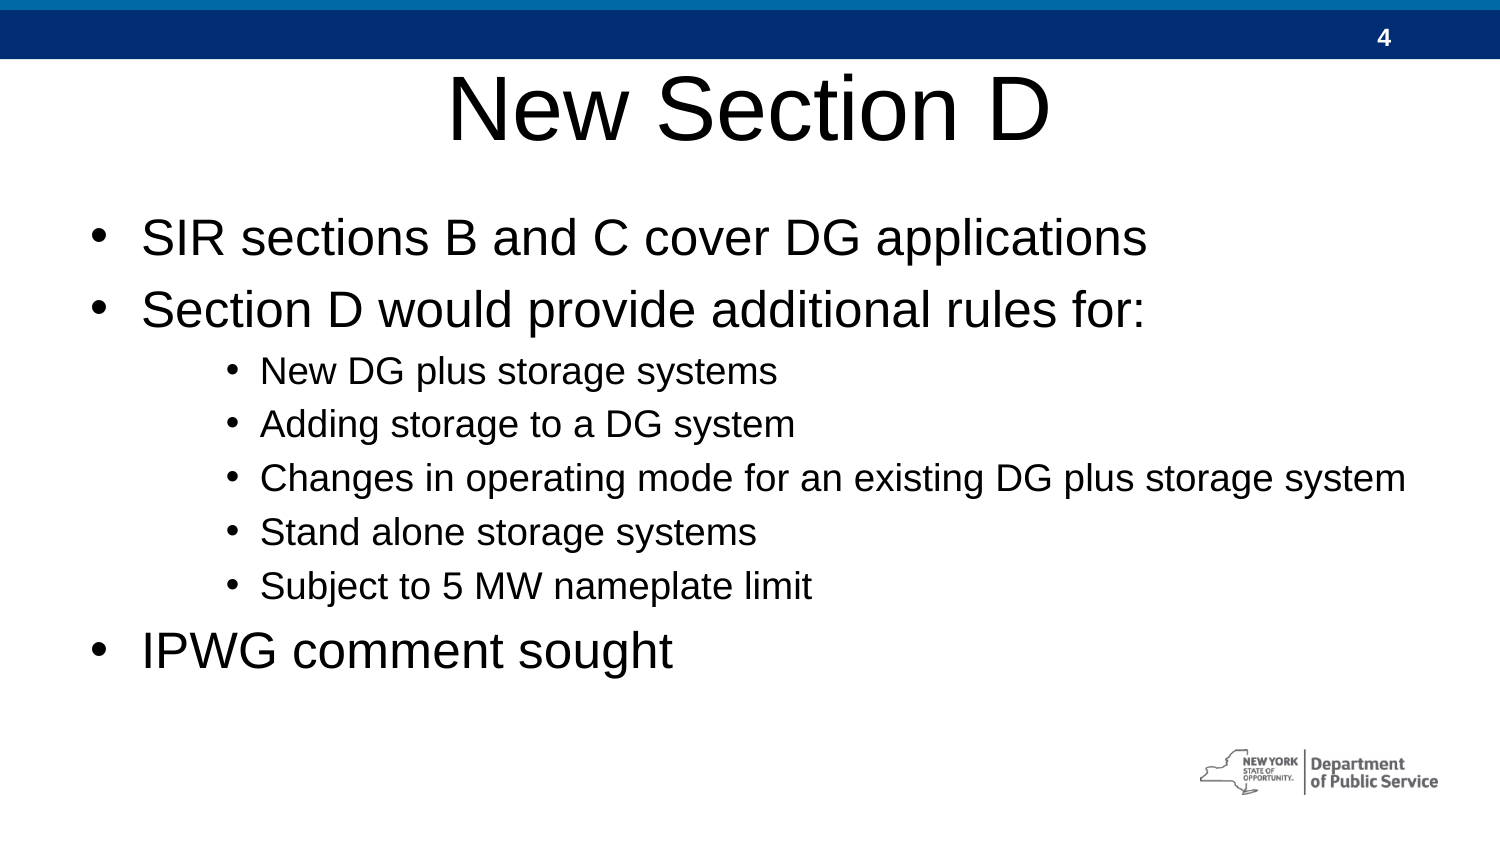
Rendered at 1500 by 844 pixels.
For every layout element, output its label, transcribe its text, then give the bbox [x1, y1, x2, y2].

title New Section D [75, 33, 1425, 175]
list SIR sections B and C cover DG applications Section D would provide additional rules for: New DG plus storage systems Adding storage to a DG system Changes in operating mode for an existing DG plus storage system Stand alone storage systems Subject to 5 MW nameplate limit IPWG comment sought [75, 196, 1425, 722]
picture [1200, 749, 1438, 795]
